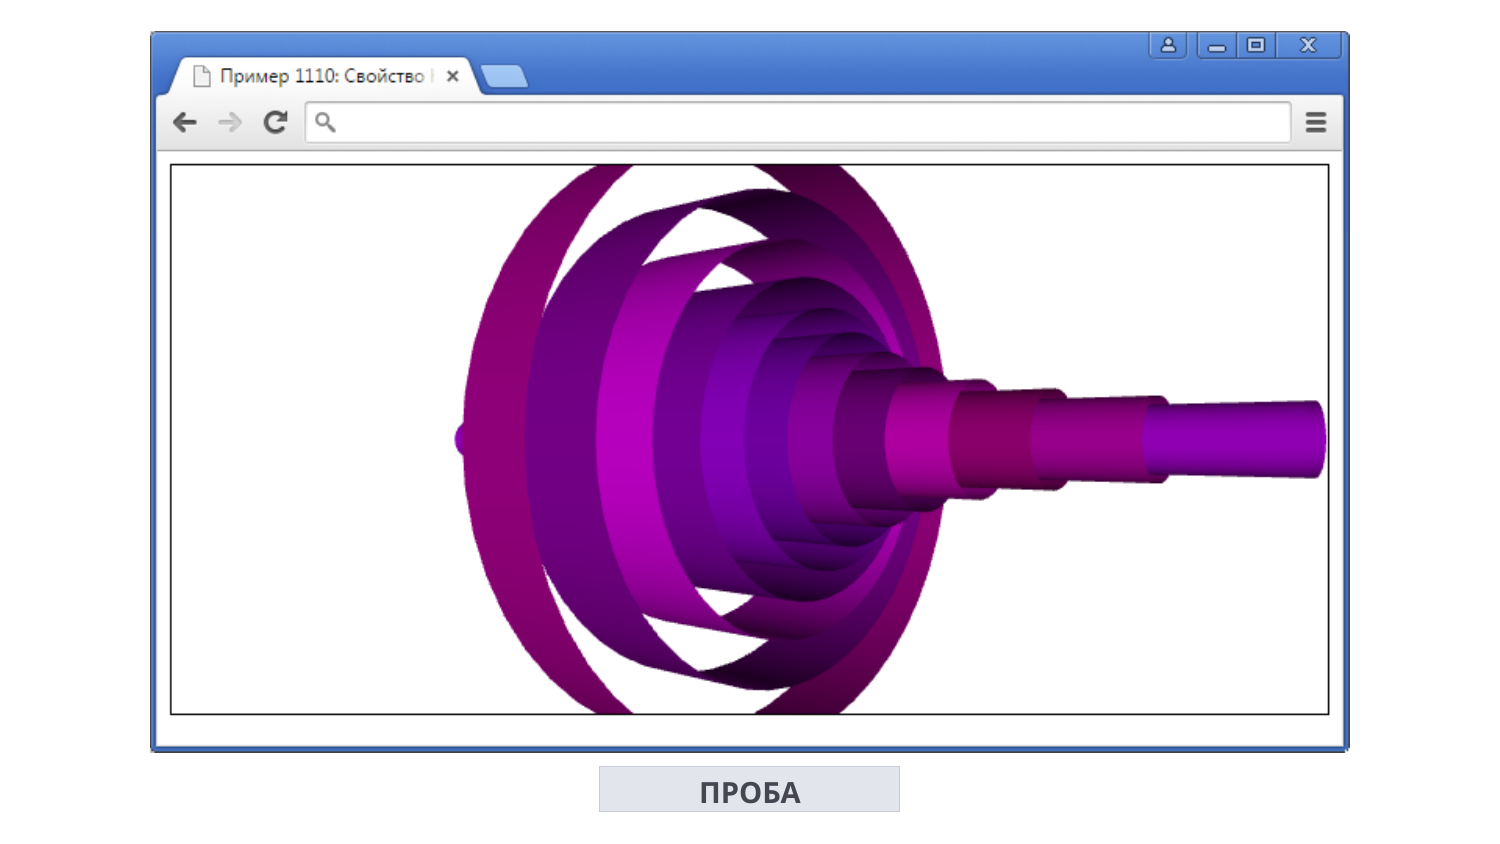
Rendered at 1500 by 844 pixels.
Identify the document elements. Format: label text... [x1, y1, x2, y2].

picture [149, 31, 1351, 753]
text_box ПРОБА [599, 766, 900, 812]
